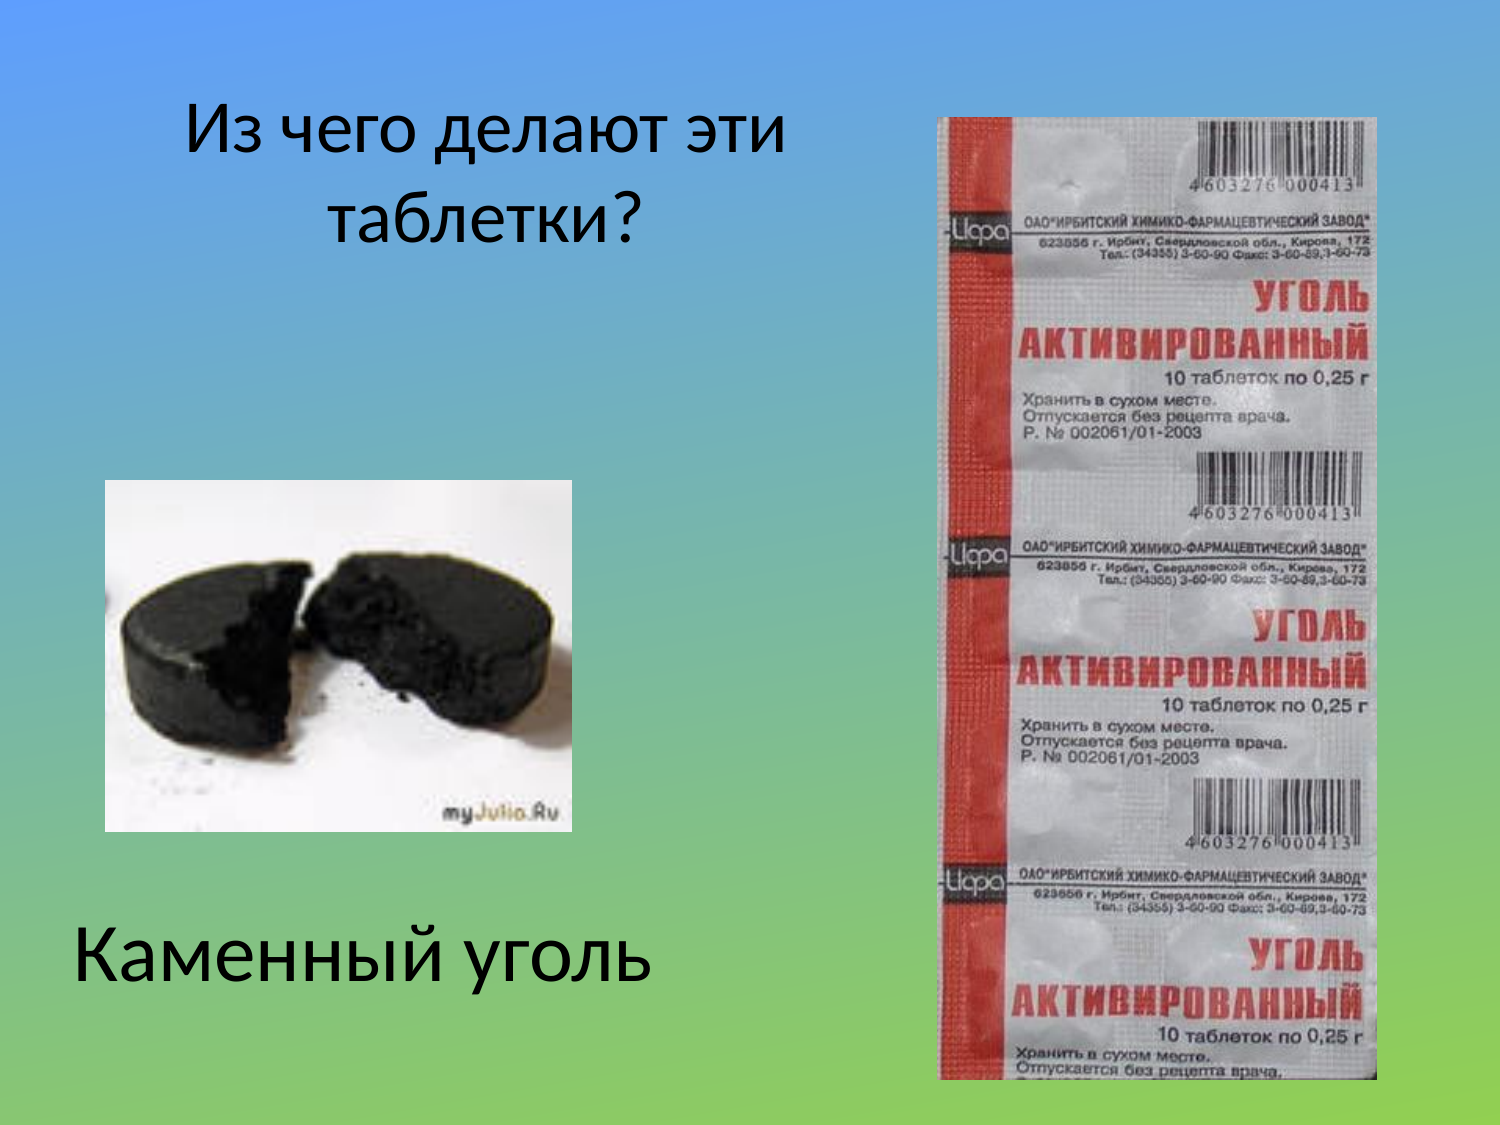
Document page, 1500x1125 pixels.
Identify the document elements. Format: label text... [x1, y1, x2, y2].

text_box Из чего делают эти таблетки? [46, 70, 926, 265]
picture [105, 480, 573, 833]
text_box Каменный уголь [58, 890, 856, 1006]
picture [937, 116, 1377, 1080]
